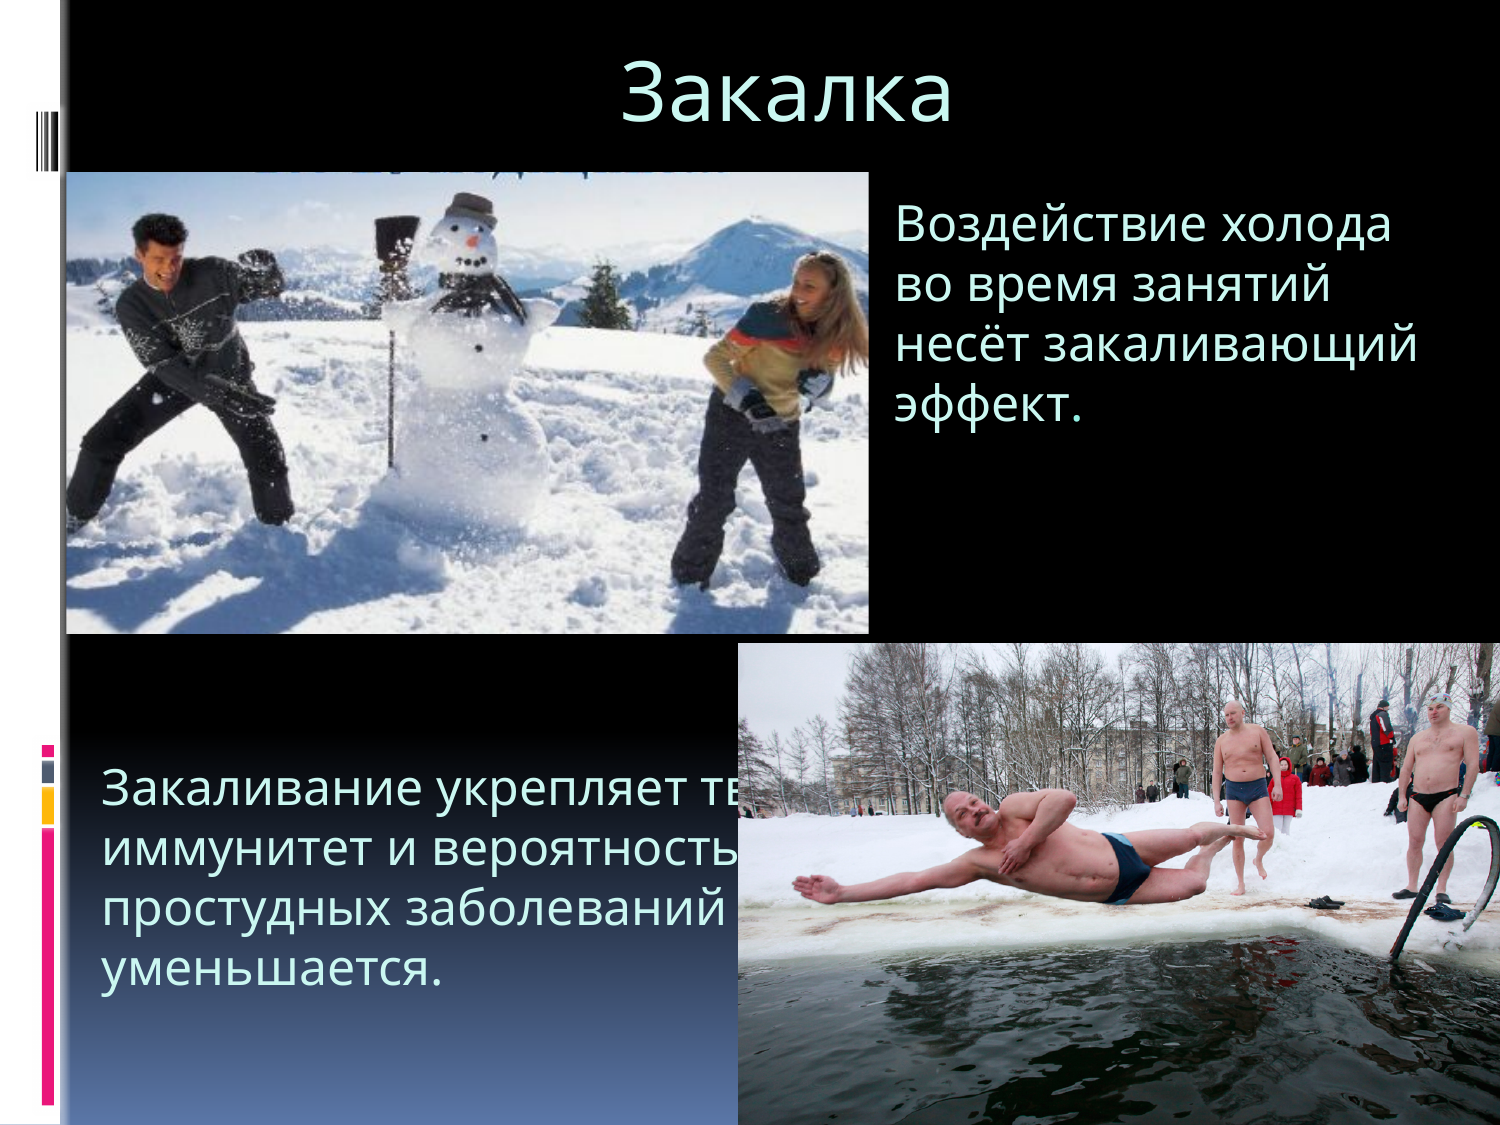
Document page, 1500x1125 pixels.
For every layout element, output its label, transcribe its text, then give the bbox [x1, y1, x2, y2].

picture [737, 643, 1500, 1125]
text_box Закаливание укрепляет твой иммунитет и вероятность простудных заболеваний уменьшается. [86, 748, 729, 1004]
title Закалка [150, 30, 1425, 138]
picture [65, 172, 869, 634]
list Воздействие холода во время занятий несёт закаливающий эффект. [879, 184, 1471, 516]
